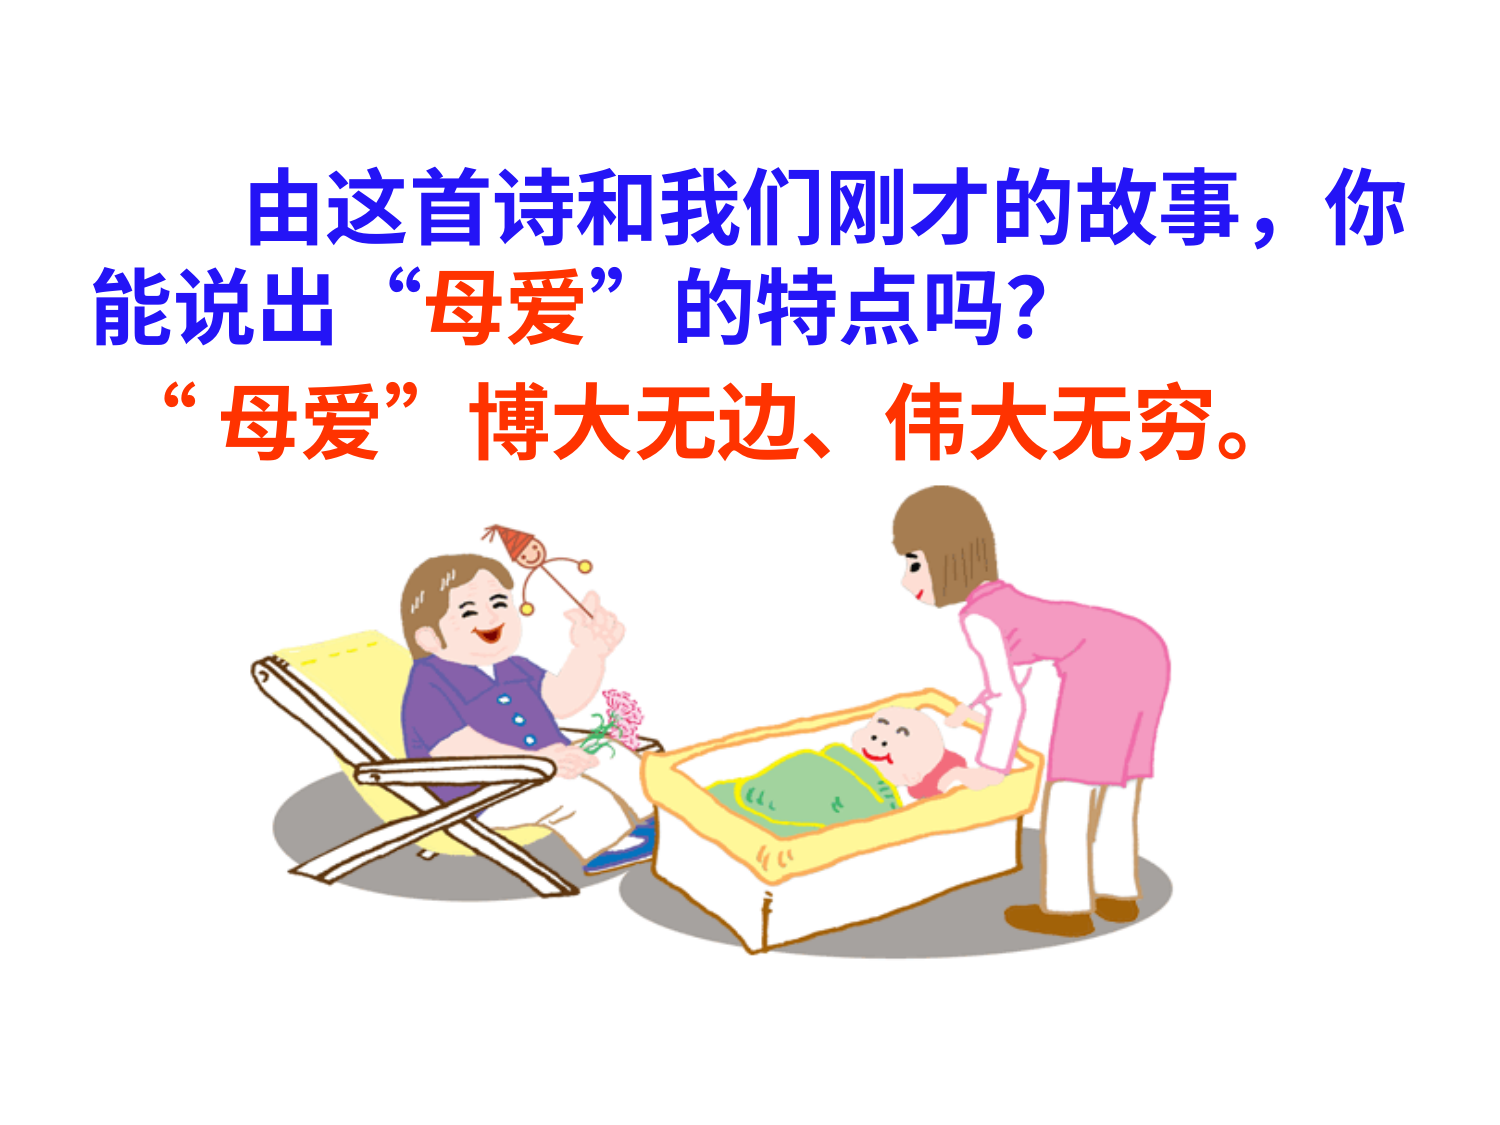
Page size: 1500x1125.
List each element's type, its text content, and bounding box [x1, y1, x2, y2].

text_box “母爱”博大无边、伟大无穷。 [99, 362, 1325, 478]
text_box 由这首诗和我们刚才的故事，你能说出“母爱”的特点吗？ [74, 147, 1488, 363]
picture [249, 477, 1175, 966]
